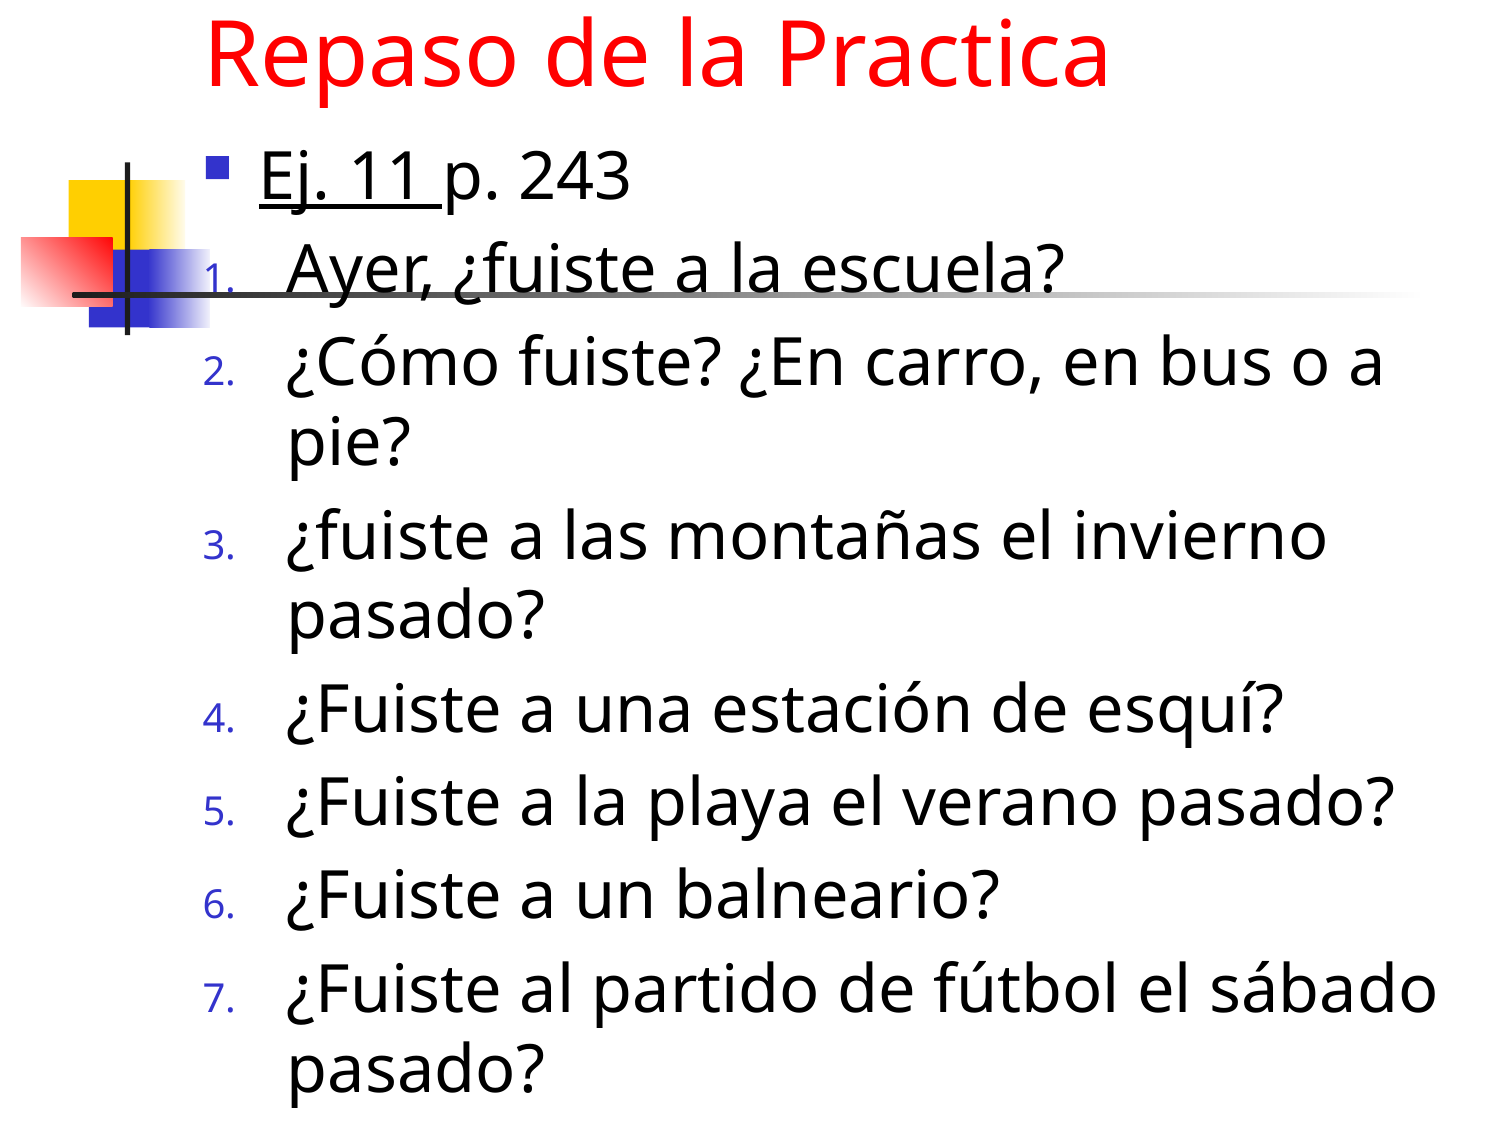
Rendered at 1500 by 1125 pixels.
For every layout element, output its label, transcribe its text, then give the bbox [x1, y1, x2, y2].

list Ej. 11 p. 243 Ayer, ¿fuiste a la escuela? ¿Cómo fuiste? ¿En carro, en bus o a pie? ¿fuiste a las montañas el invierno pasado? ¿Fuiste a una estación de esquí? ¿Fuiste a la playa el verano pasado? ¿Fuiste a un balneario? ¿Fuiste al partido de fútbol el sábado pasado? [187, 125, 1500, 800]
title Repaso de la Practica [188, 0, 1468, 113]
